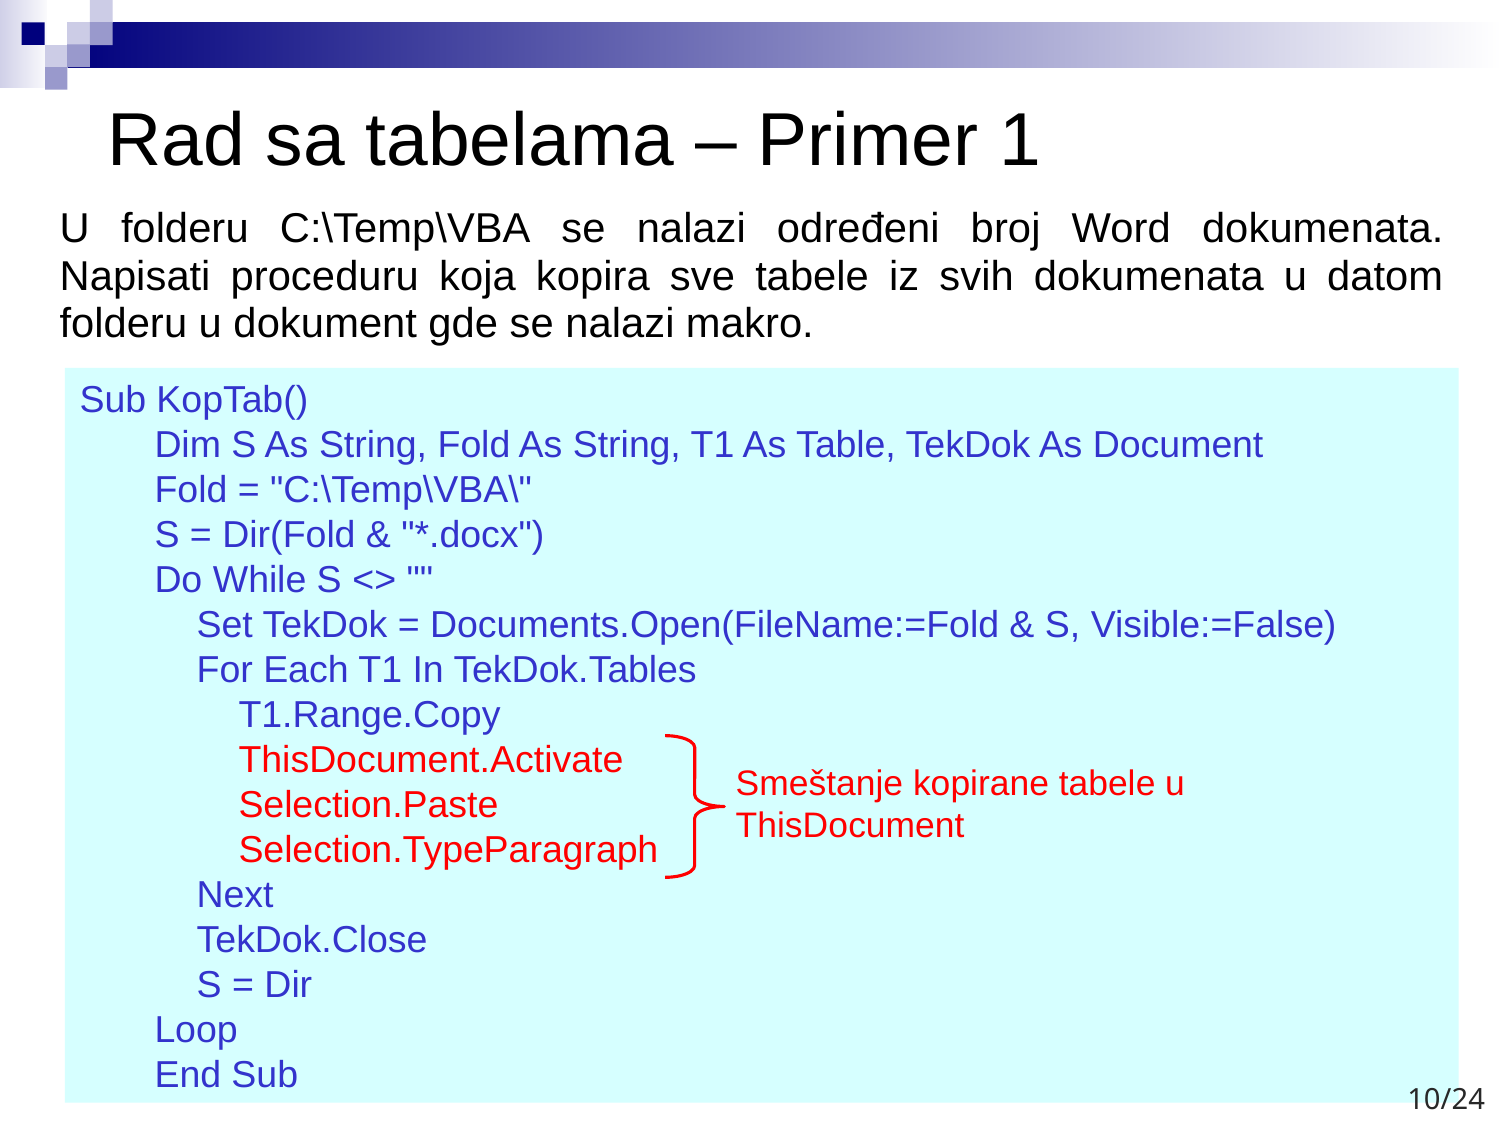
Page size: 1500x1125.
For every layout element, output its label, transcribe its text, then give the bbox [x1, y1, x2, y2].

text_box Smeštanje kopirane tabele u ThisDocument [720, 752, 1211, 853]
text_box U folderu C:\Temp\VBA se nalazi određeni broj Word dokumenata. Napisati proceduru koja kopira sve tabele iz svih dokumenata u datom folderu u dokument gde se nalazi makro. [44, 197, 1459, 355]
text_box [665, 735, 725, 878]
title Rad sa tabelama – Primer 1 [92, 75, 1069, 197]
text_box 10/24 [1374, 1072, 1500, 1123]
text_box Sub KopTab() Dim S As String, Fold As String, T1 As Table, TekDok As Document Fold = "C:\Temp\VBA\" S = Dir(Fold & "*.docx") Do While S <> "" Set TekDok = Documents.Open(FileName:=Fold & S, Visible:=False) For Each T1 In TekDok.Tables T1.Range.Copy ThisDocument.Activate Selection.Paste Selection.TypeParagraph Next TekDok.Close S = Dir Loop End Sub [64, 367, 1459, 1103]
